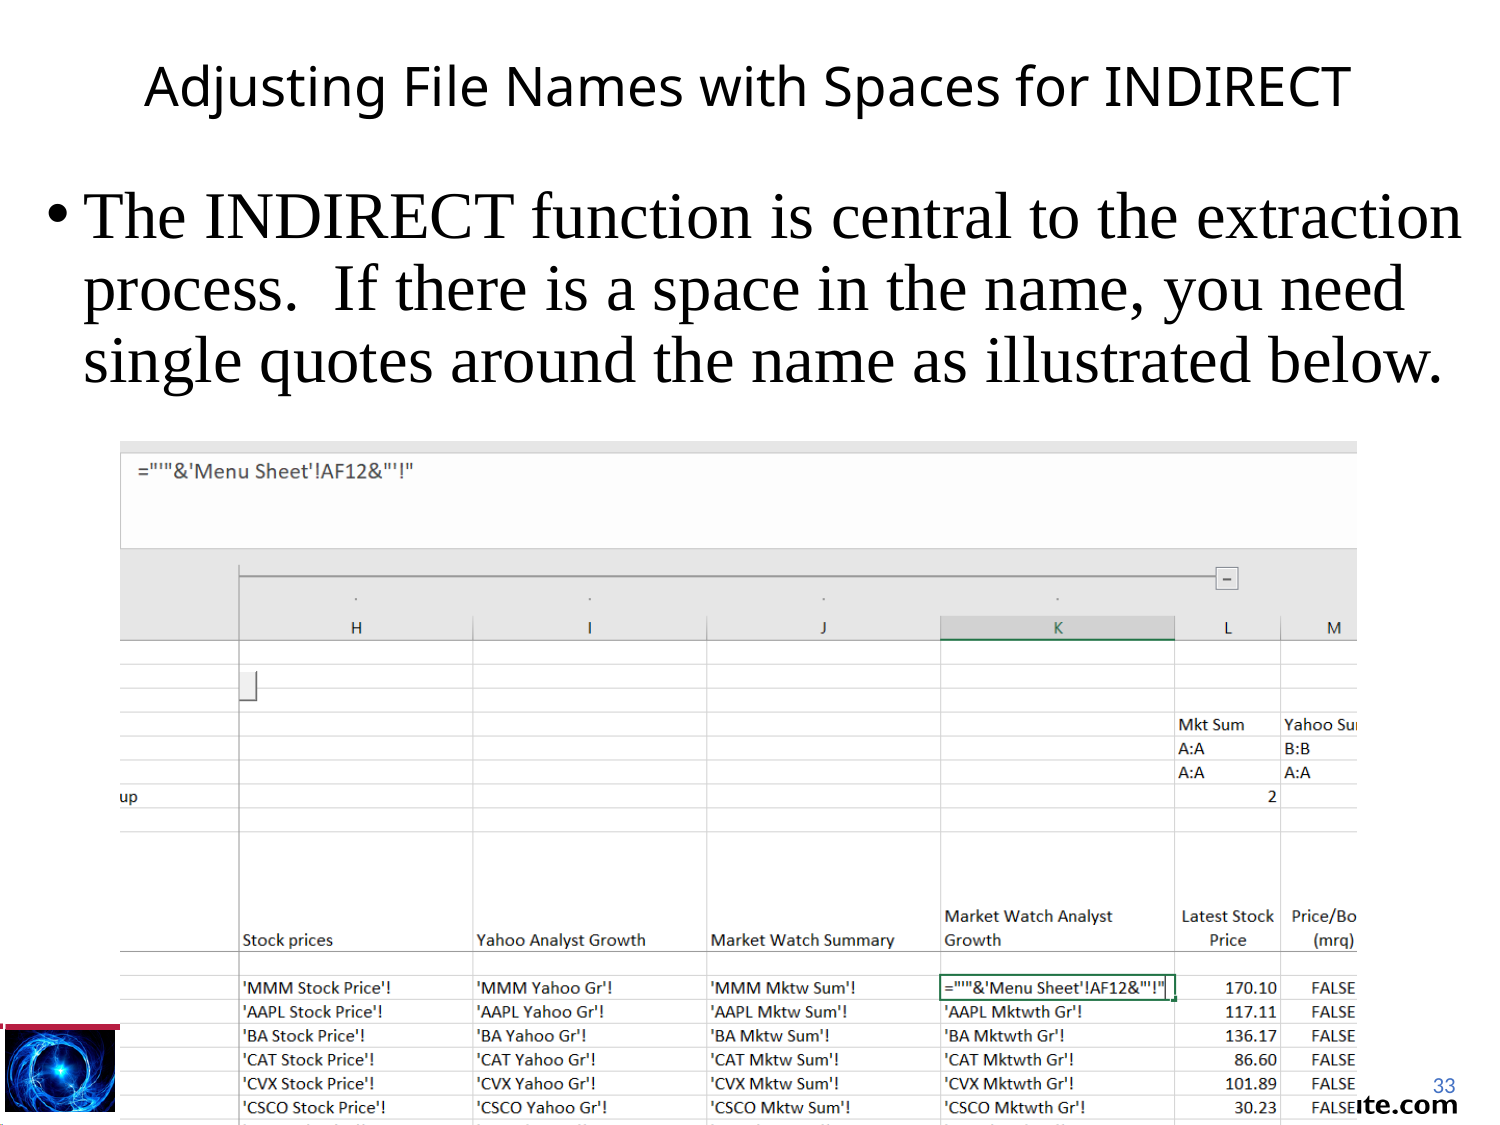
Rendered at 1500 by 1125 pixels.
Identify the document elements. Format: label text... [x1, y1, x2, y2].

title Adjusting File Names with Spaces for INDIRECT [120, 32, 1378, 146]
slide_number 33 [1399, 1063, 1490, 1108]
list The INDIRECT function is central to the extraction process. If there is a space in the name, you need single quotes around the name as illustrated below. [31, 173, 1490, 679]
picture [0, 441, 1467, 1125]
